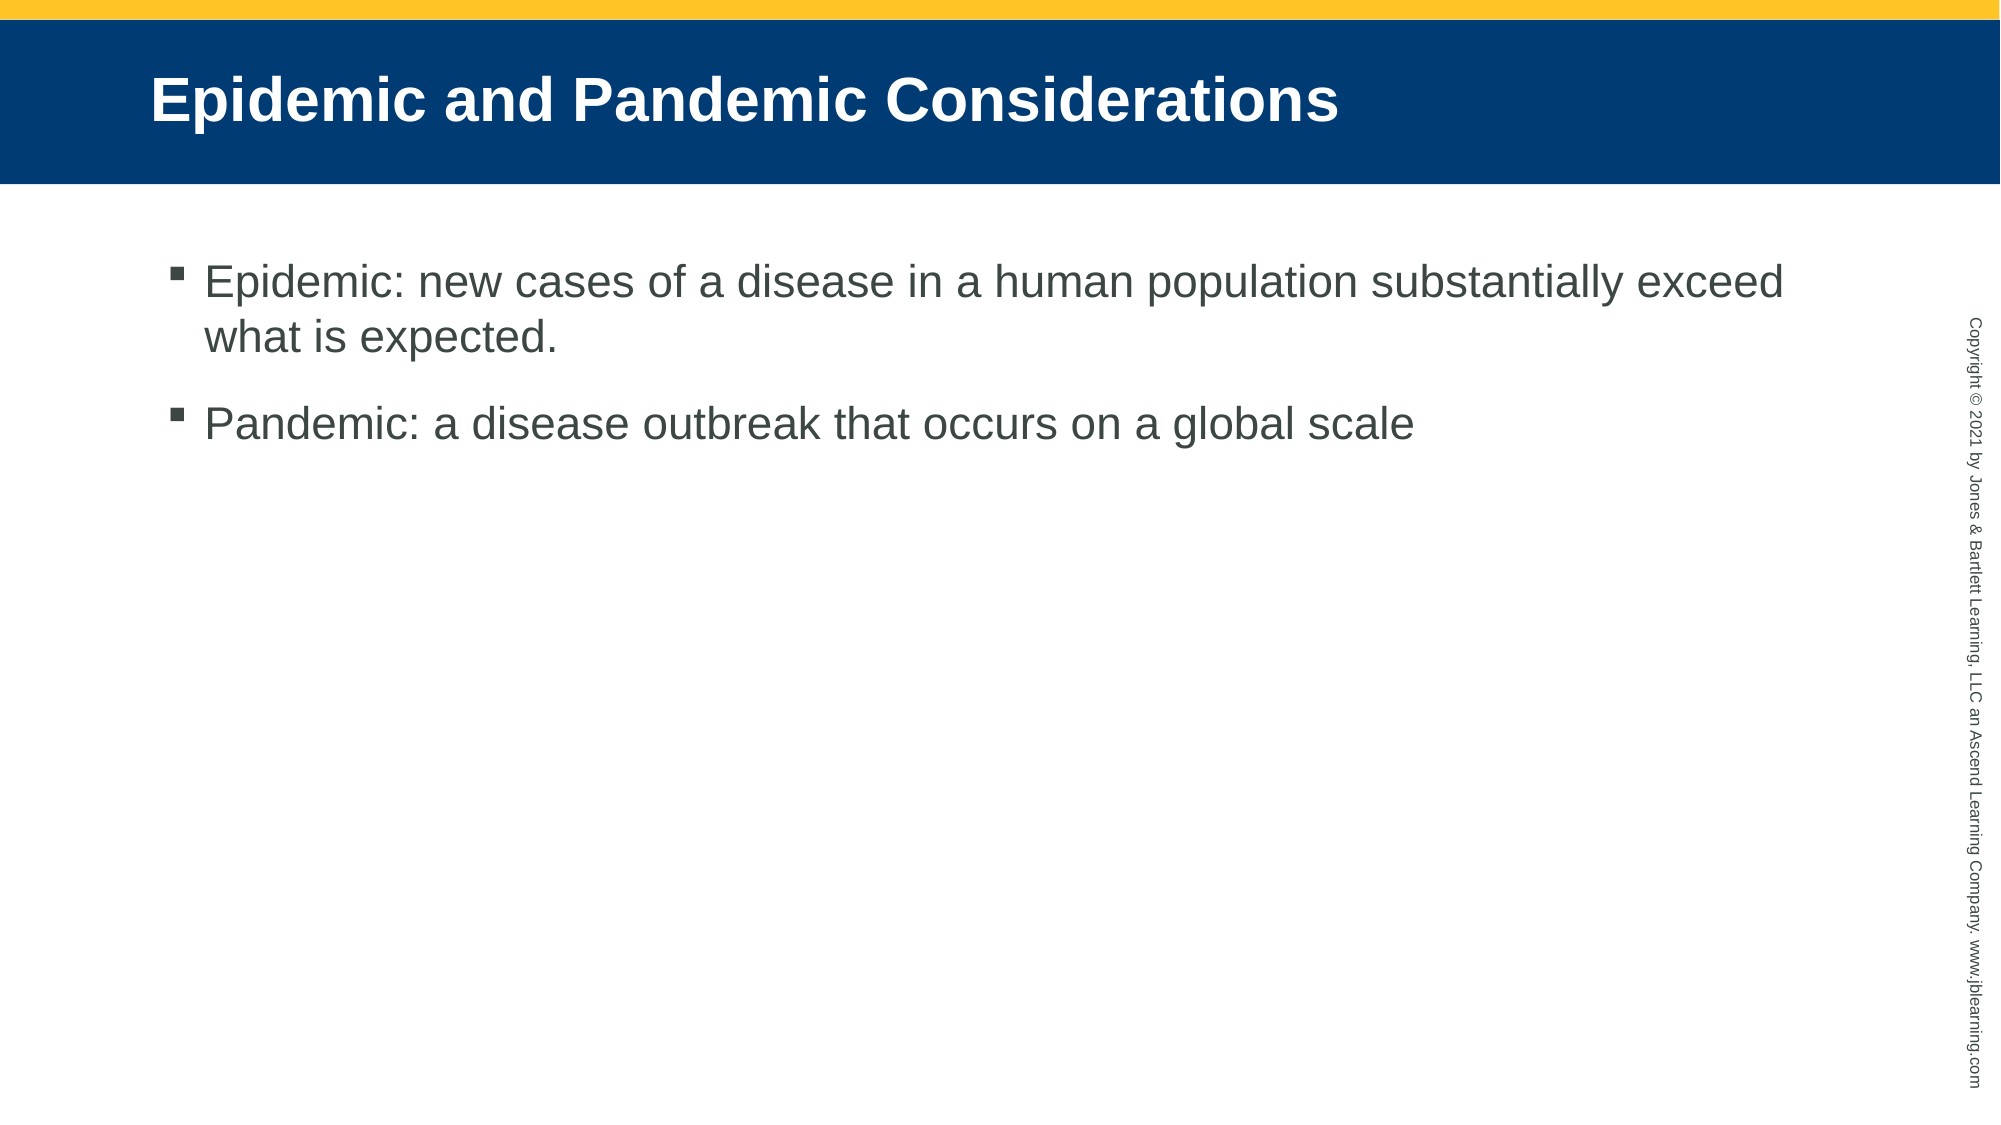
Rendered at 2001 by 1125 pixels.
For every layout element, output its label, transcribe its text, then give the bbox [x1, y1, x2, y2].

list Epidemic: new cases of a disease in a human population substantially exceed what is expected. Pandemic: a disease outbreak that occurs on a global scale [151, 244, 1840, 1016]
title Epidemic and Pandemic Considerations [0, 19, 2000, 185]
